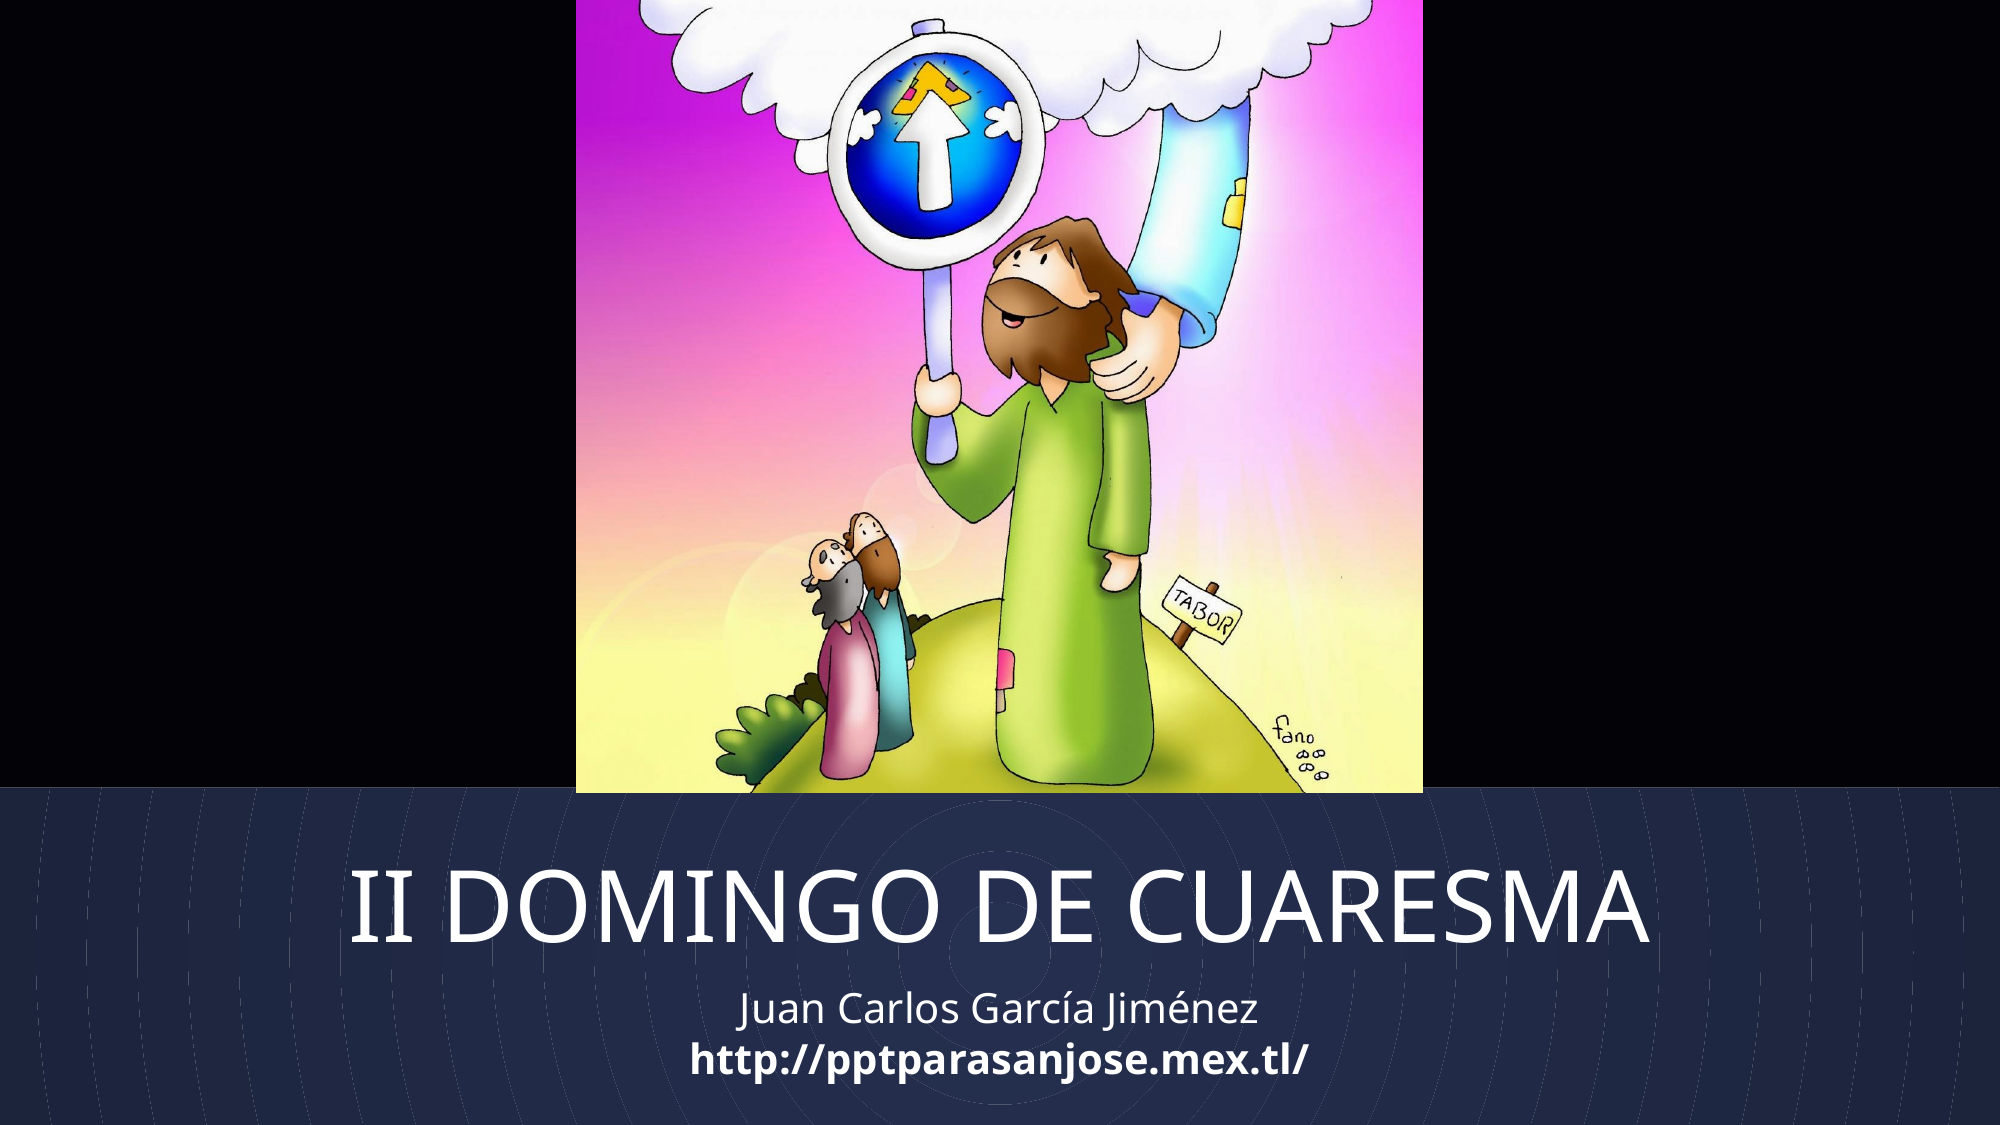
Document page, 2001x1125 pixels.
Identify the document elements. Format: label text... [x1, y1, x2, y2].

title II DOMINGO DE CUARESMA [0, 788, 2000, 975]
picture [576, 0, 1423, 793]
subtitle Juan Carlos García Jiménez http://pptparasanjose.mex.tl/ [249, 975, 1750, 1100]
text_box [1423, 0, 2000, 788]
text_box [0, 0, 576, 788]
